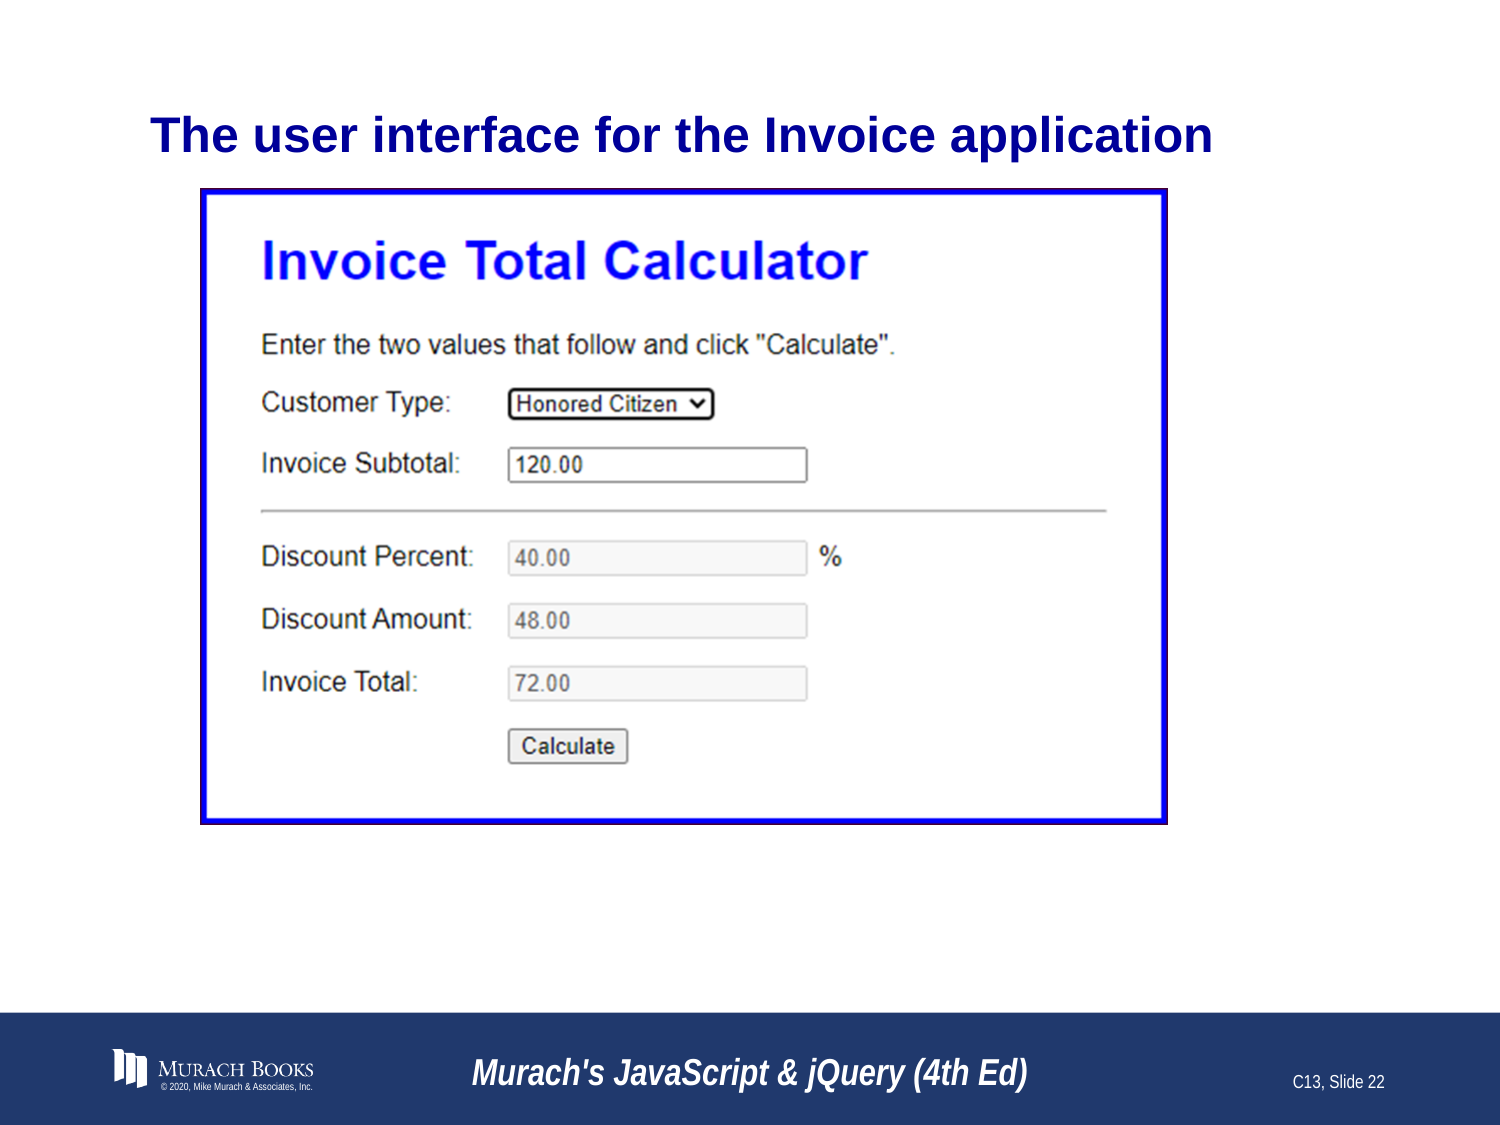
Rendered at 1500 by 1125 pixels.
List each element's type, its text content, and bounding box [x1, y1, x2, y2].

title The user interface for the Invoice application [150, 102, 1350, 164]
slide_number Murach's JavaScript & jQuery (4th Ed) [463, 1025, 1050, 1100]
footer © 2020, Mike Murach & Associates, Inc. [12, 1025, 463, 1100]
slide_number C13, Slide 22 [1087, 1025, 1400, 1100]
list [199, 188, 1168, 826]
